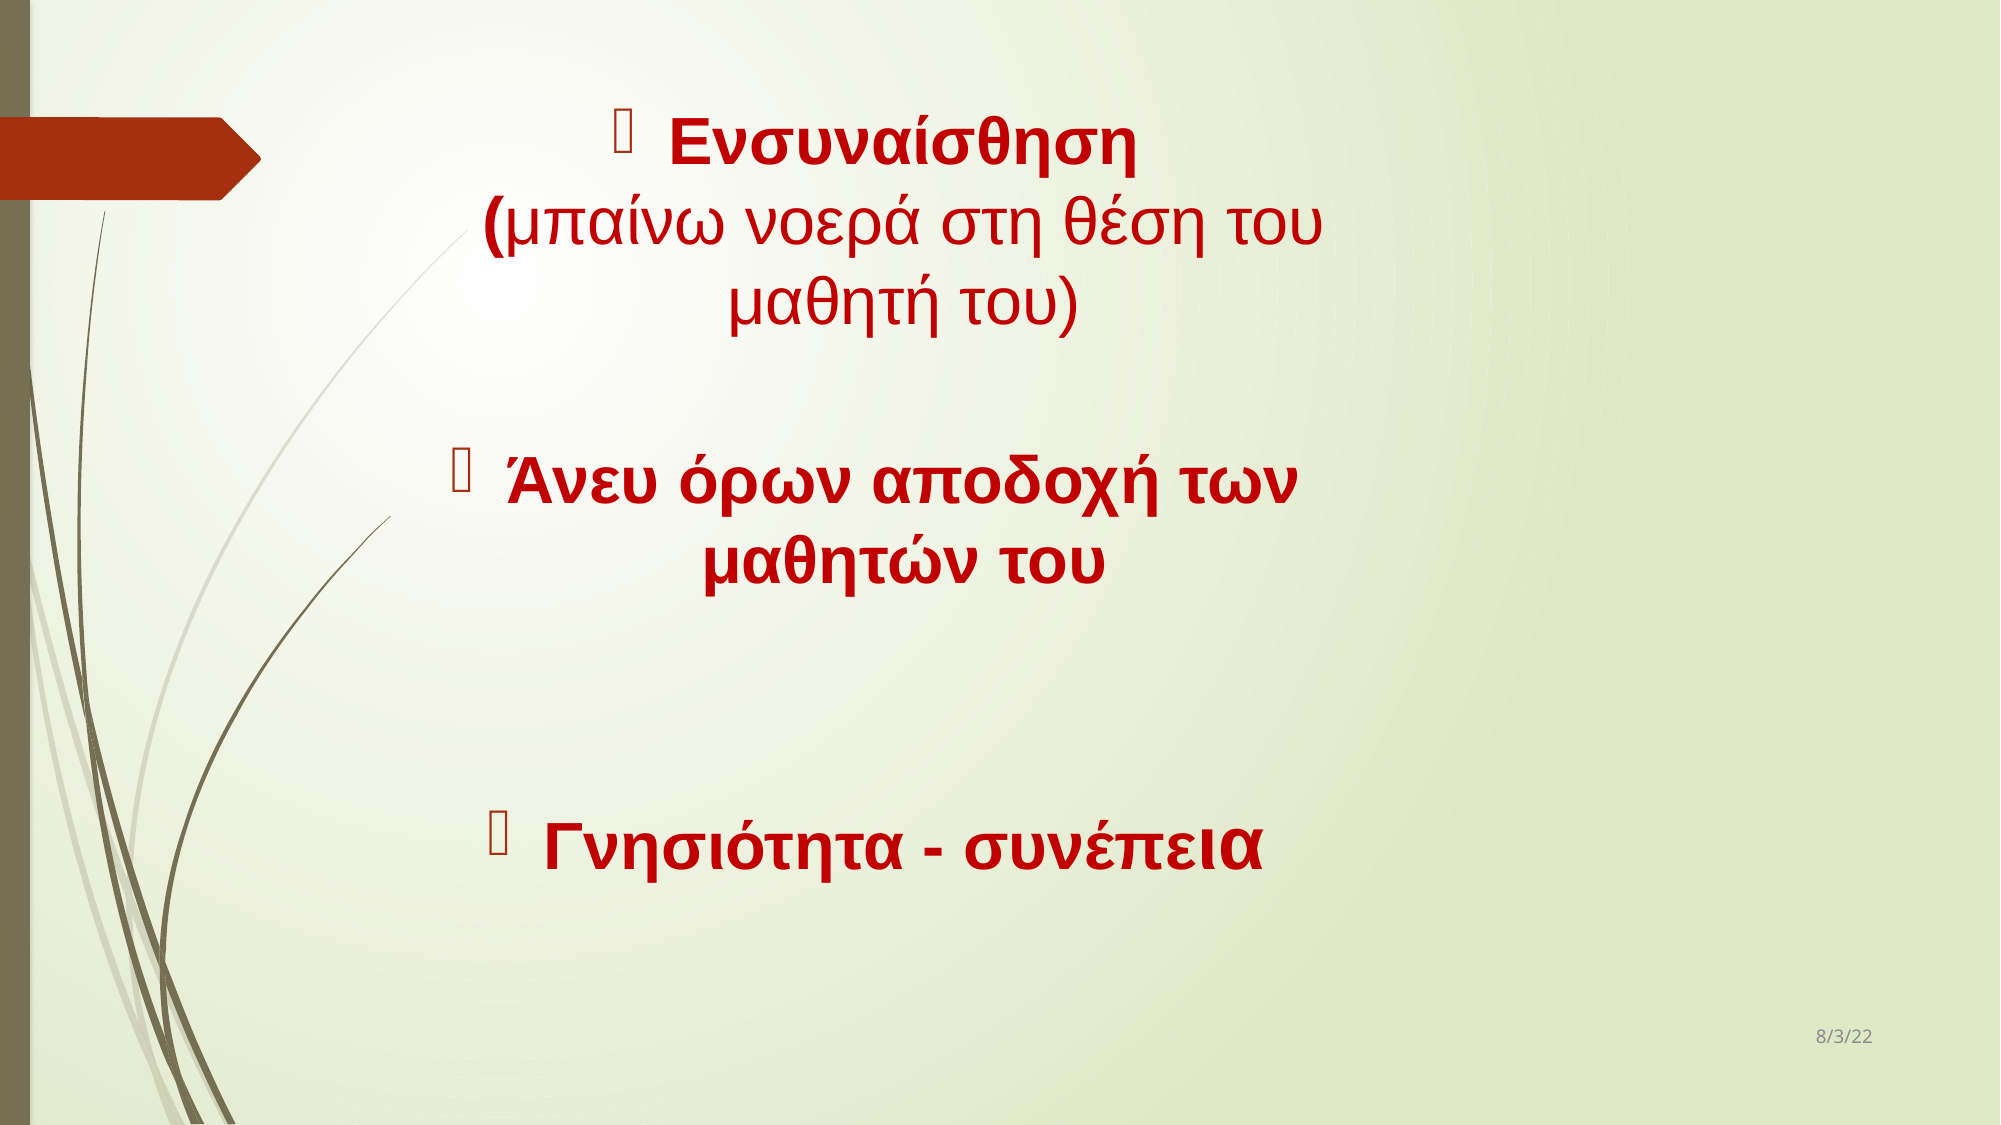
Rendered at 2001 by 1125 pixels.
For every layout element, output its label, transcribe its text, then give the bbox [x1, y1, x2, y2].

list Ενσυναίσθηση (μπαίνω νοερά στη θέση του μαθητή του) Άνευ όρων αποδοχή των μαθητών του Γνησιότητα - συνέπεια [314, 90, 1437, 972]
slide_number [1699, 1005, 1888, 1067]
